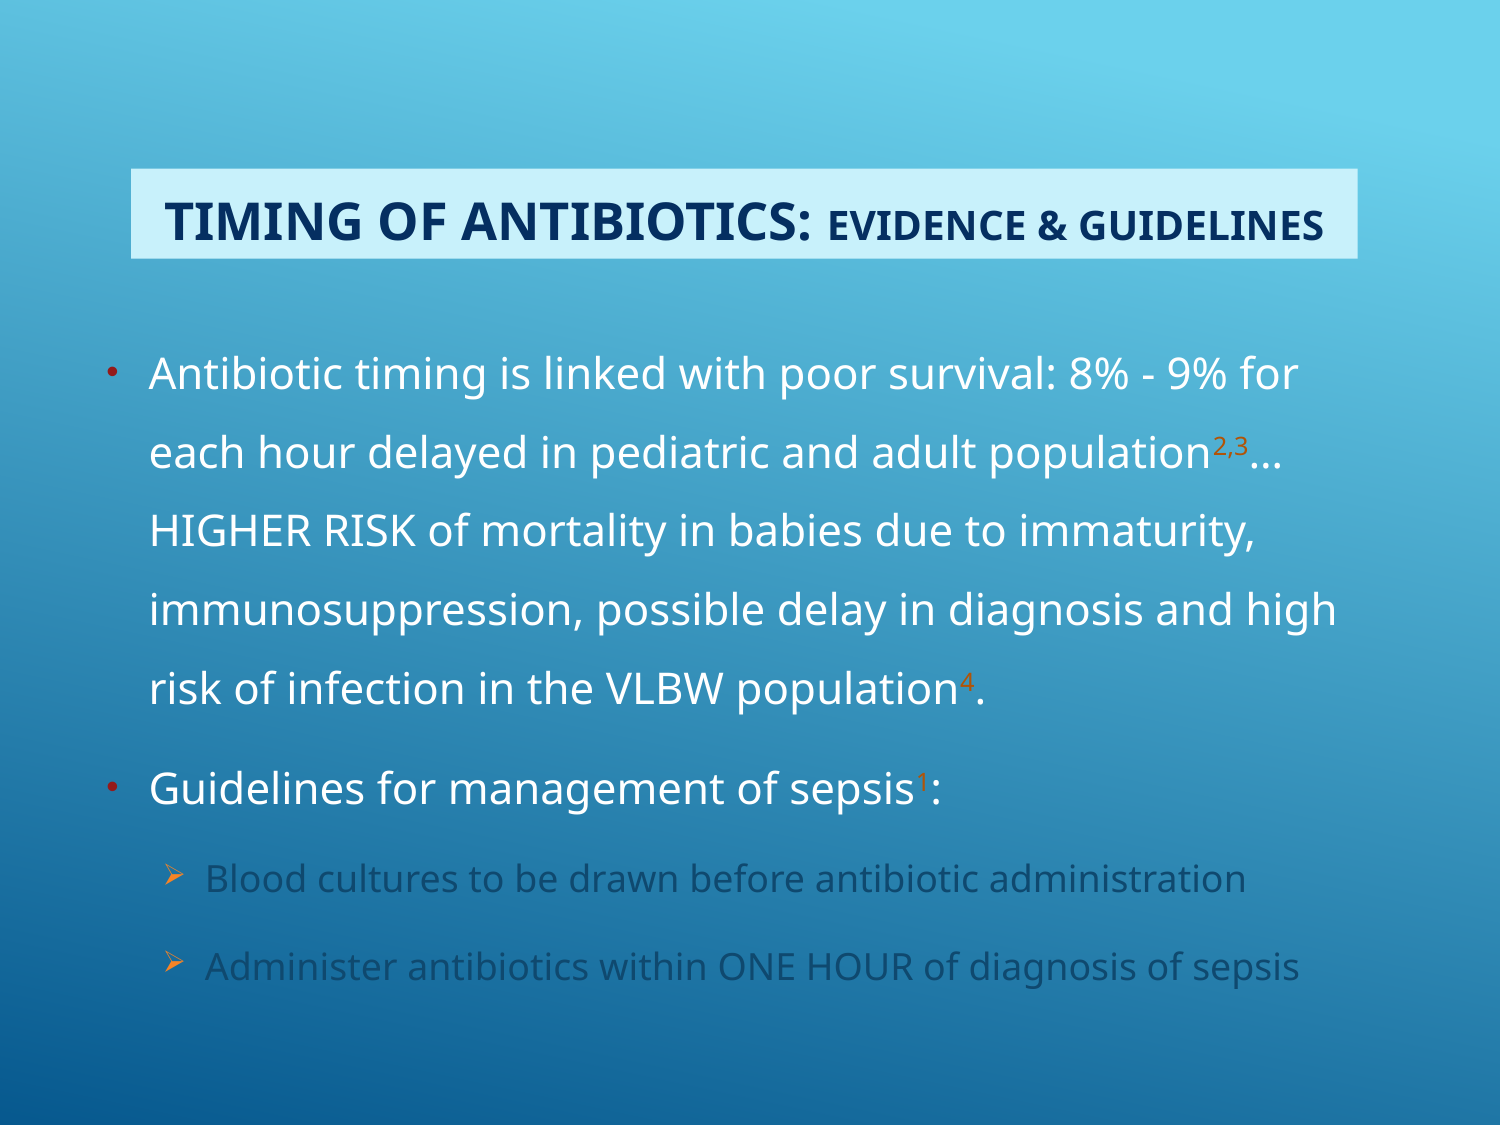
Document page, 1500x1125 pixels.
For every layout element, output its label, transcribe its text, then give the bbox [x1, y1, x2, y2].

title Timing of antibiotics: evidence & Guidelines [131, 168, 1358, 259]
list Antibiotic timing is linked with poor survival: 8% - 9% for each hour delayed in pediatric and adult population2,3… HIGHER RISK of mortality in babies due to immaturity, immunosuppression, possible delay in diagnosis and high risk of infection in the VLBW population4. Guidelines for management of sepsis1: Blood cultures to be drawn before antibiotic administration Administer antibiotics within ONE HOUR of diagnosis of sepsis [91, 299, 1409, 1008]
